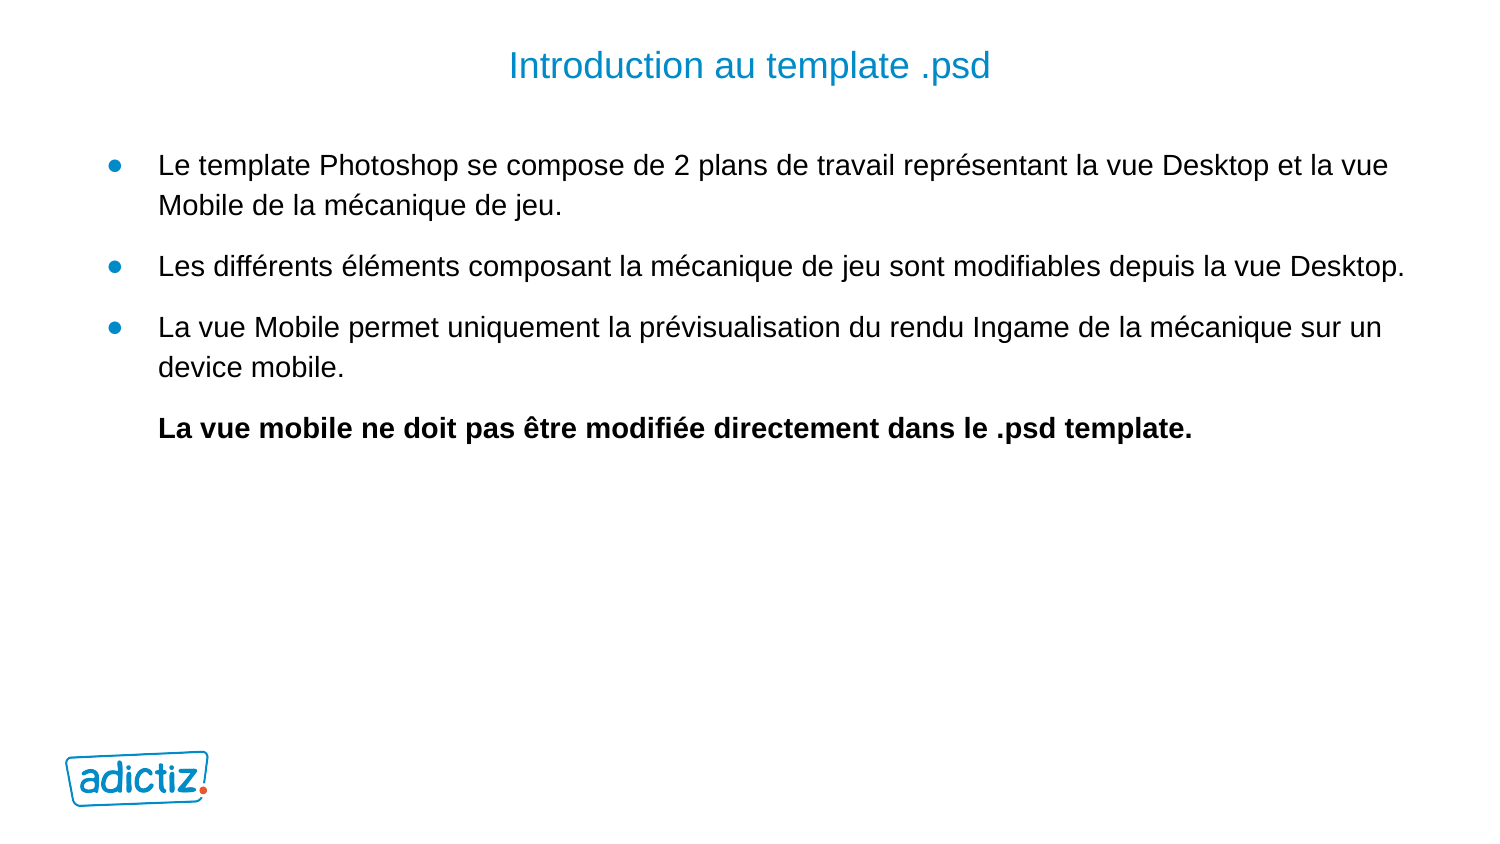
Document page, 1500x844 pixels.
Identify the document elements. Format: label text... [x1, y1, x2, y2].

picture [59, 748, 214, 810]
list Le template Photoshop se compose de 2 plans de travail représentant la vue Desktop et la vue Mobile de la mécanique de jeu. Les différents éléments composant la mécanique de jeu sont modifiables depuis la vue Desktop. La vue Mobile permet uniquement la prévisualisation du rendu Ingame de la mécanique sur un device mobile. La vue mobile ne doit pas être modifiée directement dans le .psd template. [68, 126, 1434, 749]
title Introduction au template .psd [67, 0, 1433, 127]
